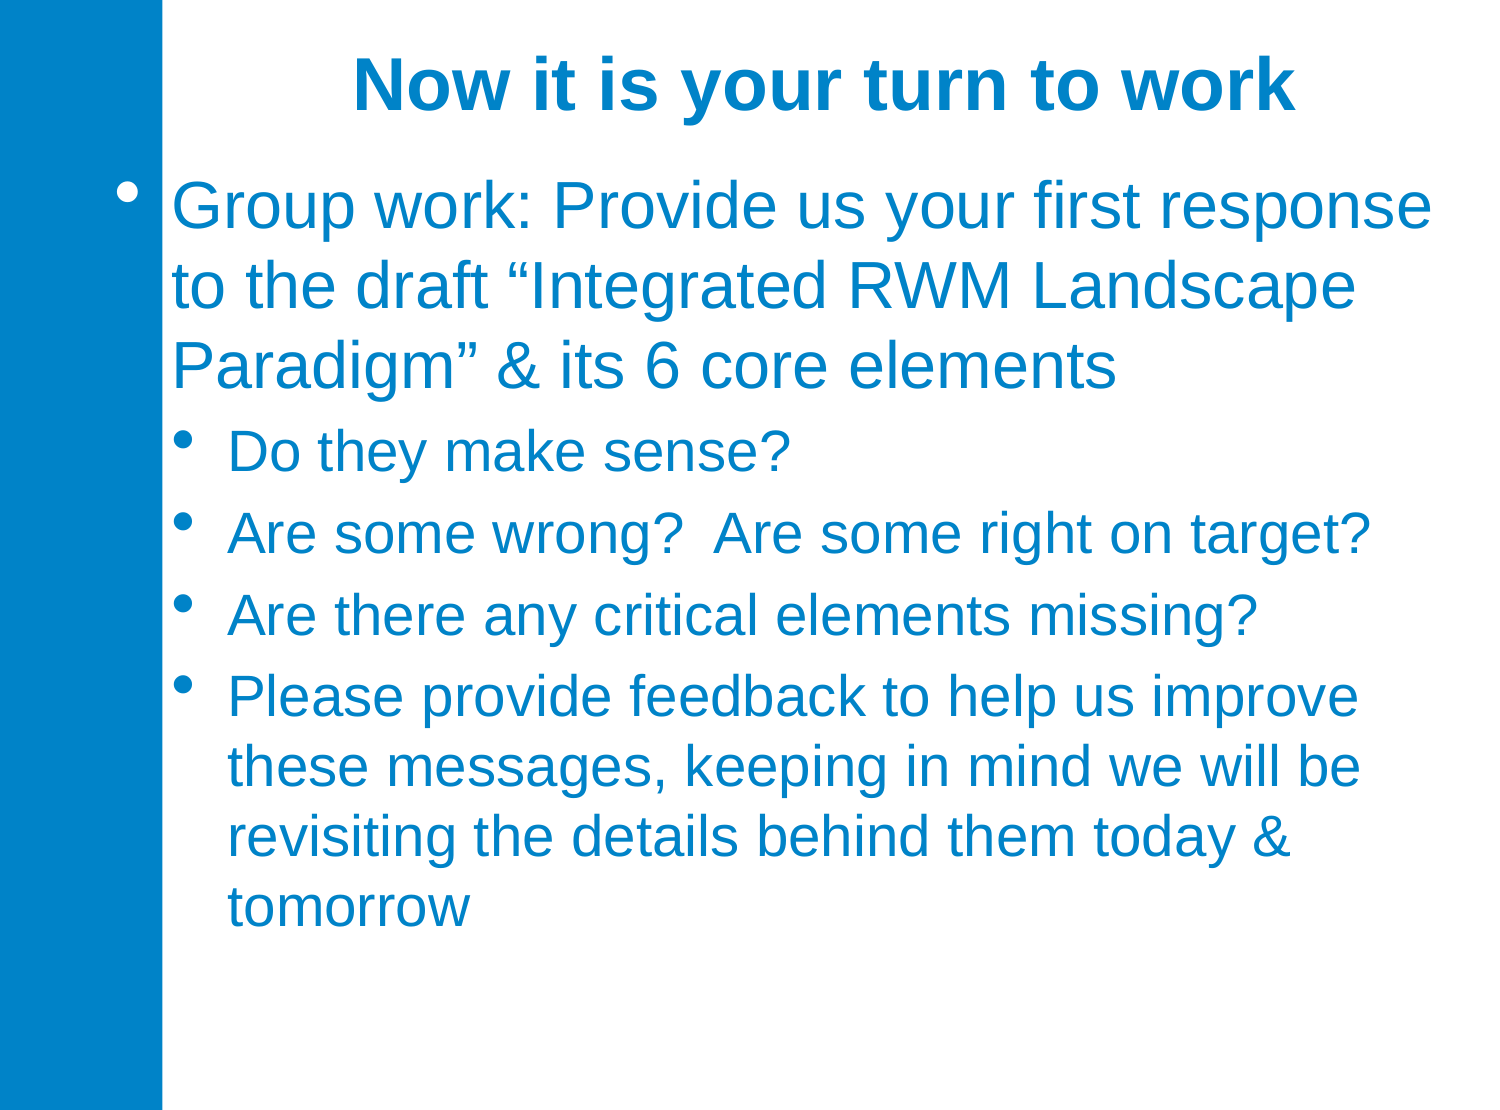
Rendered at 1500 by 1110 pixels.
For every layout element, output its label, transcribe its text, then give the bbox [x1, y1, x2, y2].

title Now it is your turn to work [150, 0, 1500, 161]
list Group work: Provide us your first response to the draft “Integrated RWM Landscape Paradigm” & its 6 core elements Do they make sense? Are some wrong? Are some right on target? Are there any critical elements missing? Please provide feedback to help us improve these messages, keeping in mind we will be revisiting the details behind them today & tomorrow [99, 154, 1475, 1061]
